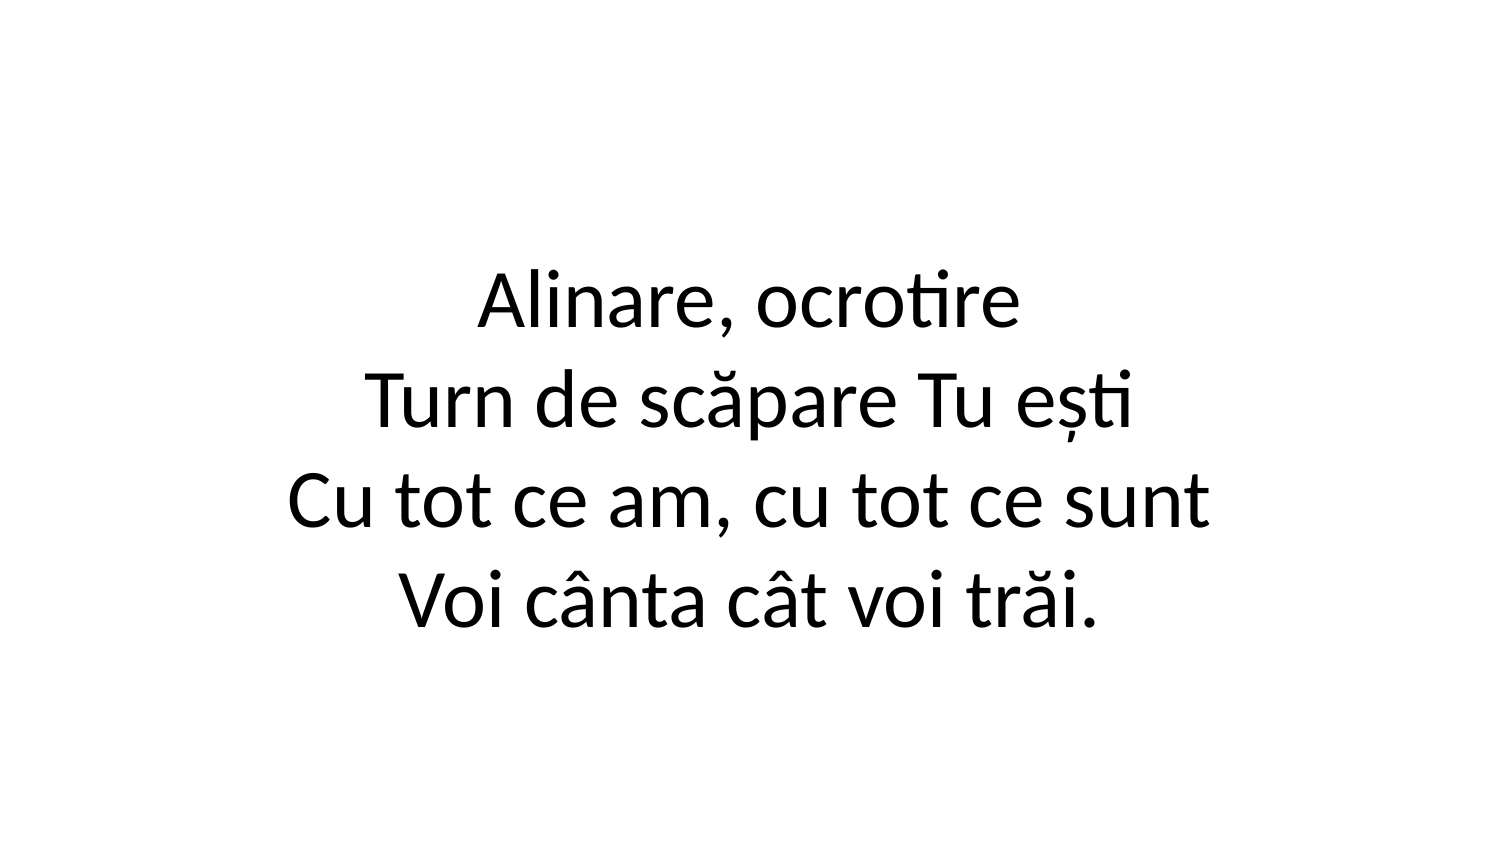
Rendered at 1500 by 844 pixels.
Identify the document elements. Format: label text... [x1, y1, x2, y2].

text_box Alinare, ocrotire Turn de scăpare Tu ești Cu tot ce am, cu tot ce sunt Voi cânta cât voi trăi. [272, 192, 1228, 652]
